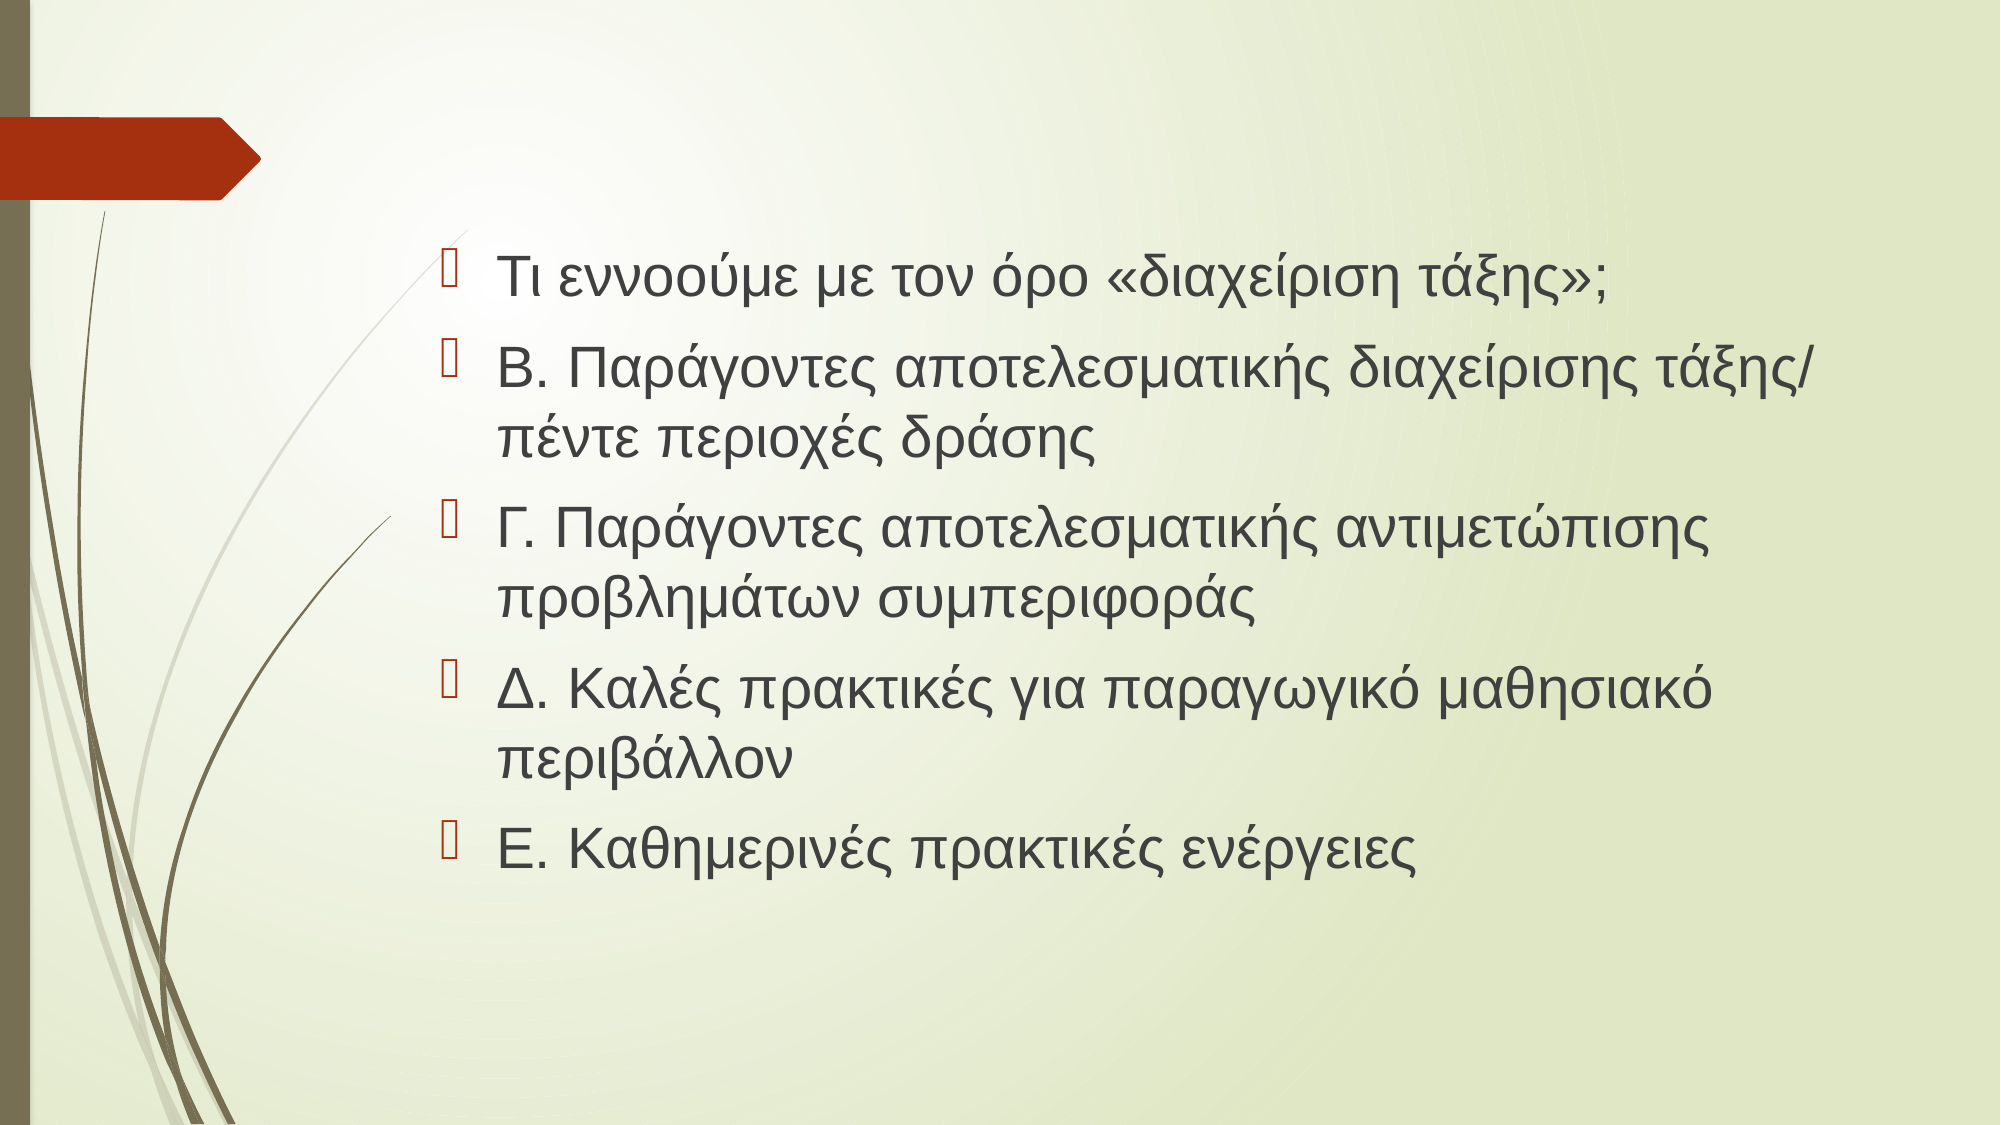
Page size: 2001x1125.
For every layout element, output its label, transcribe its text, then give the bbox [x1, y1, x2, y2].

list Τι εννοούμε με τον όρο «διαχείριση τάξης»; Β. Παράγοντες αποτελεσματικής διαχείρισης τάξης/ πέντε περιοχές δράσης Γ. Παράγοντες αποτελεσματικής αντιμετώπισης προβλημάτων συμπεριφοράς Δ. Καλές πρακτικές για παραγωγικό μαθησιακό περιβάλλον Ε. Καθημερινές πρακτικές ενέργειες [424, 230, 1888, 970]
